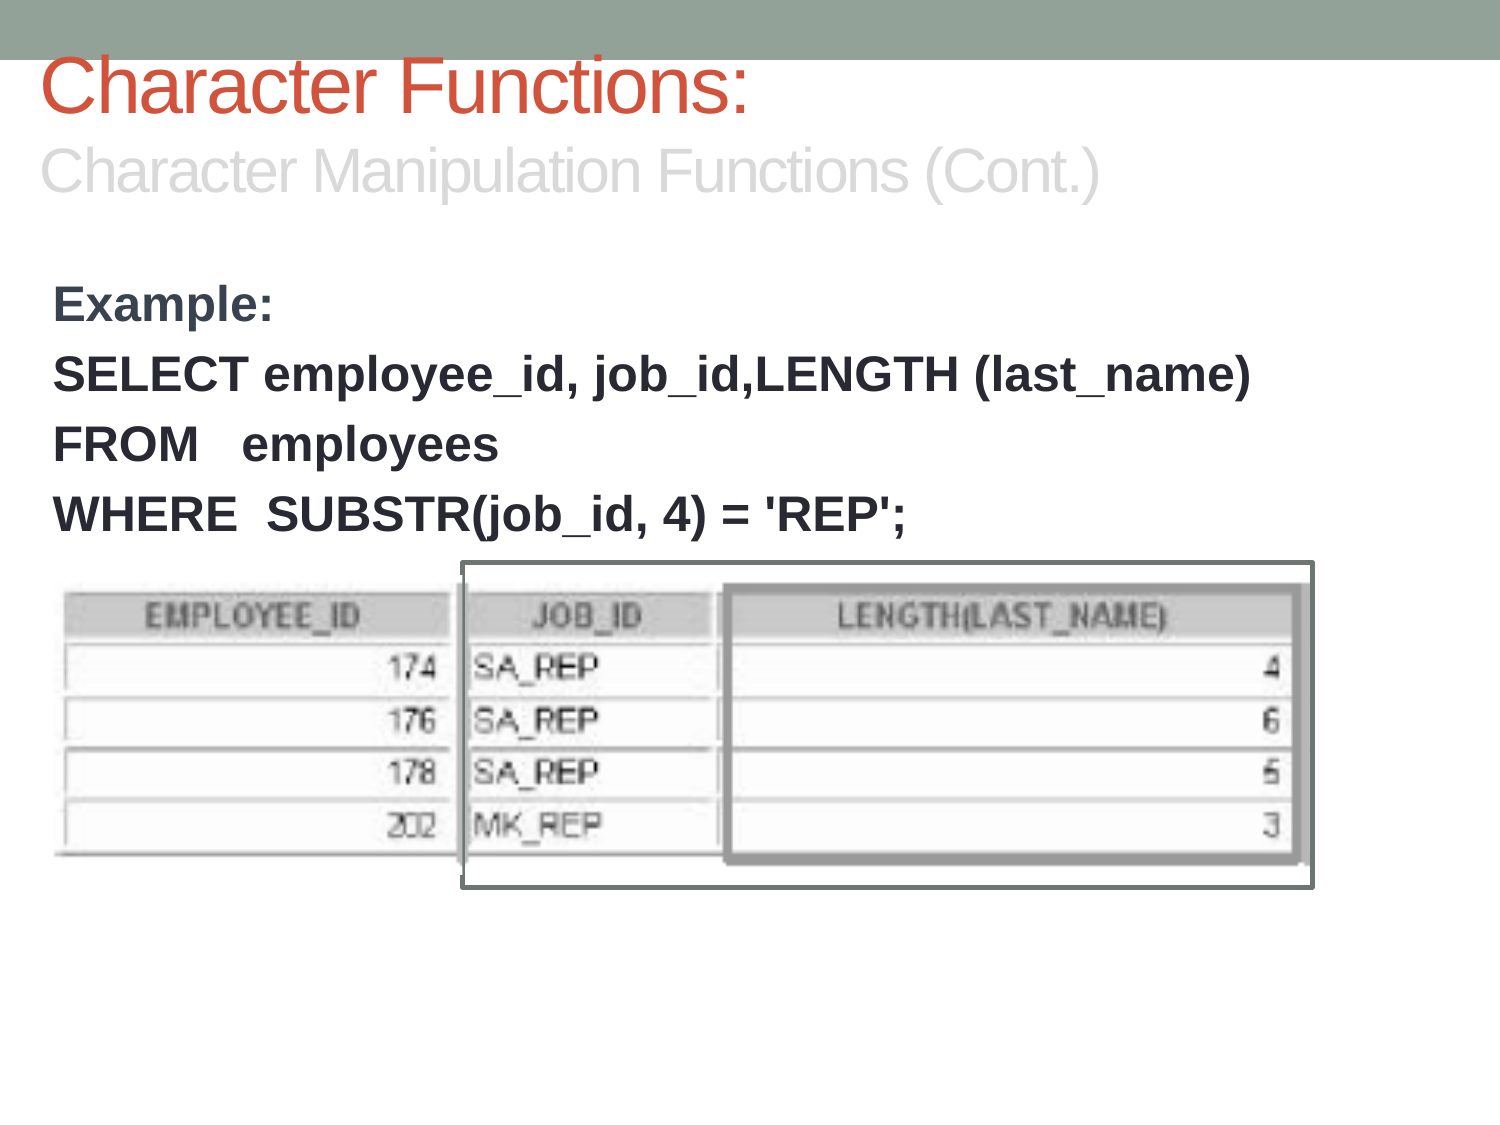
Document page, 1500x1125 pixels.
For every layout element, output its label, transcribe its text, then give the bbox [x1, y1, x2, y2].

picture [46, 574, 1313, 876]
title Character Functions: Character Manipulation Functions (Cont.) [24, 24, 1375, 213]
text_box [460, 882, 1315, 890]
text_box [460, 560, 1315, 572]
list Example: SELECT employee_id, job_id,LENGTH (last_name) FROM employees WHERE SUBSTR(job_id, 4) = 'REP'; [37, 264, 1325, 1060]
